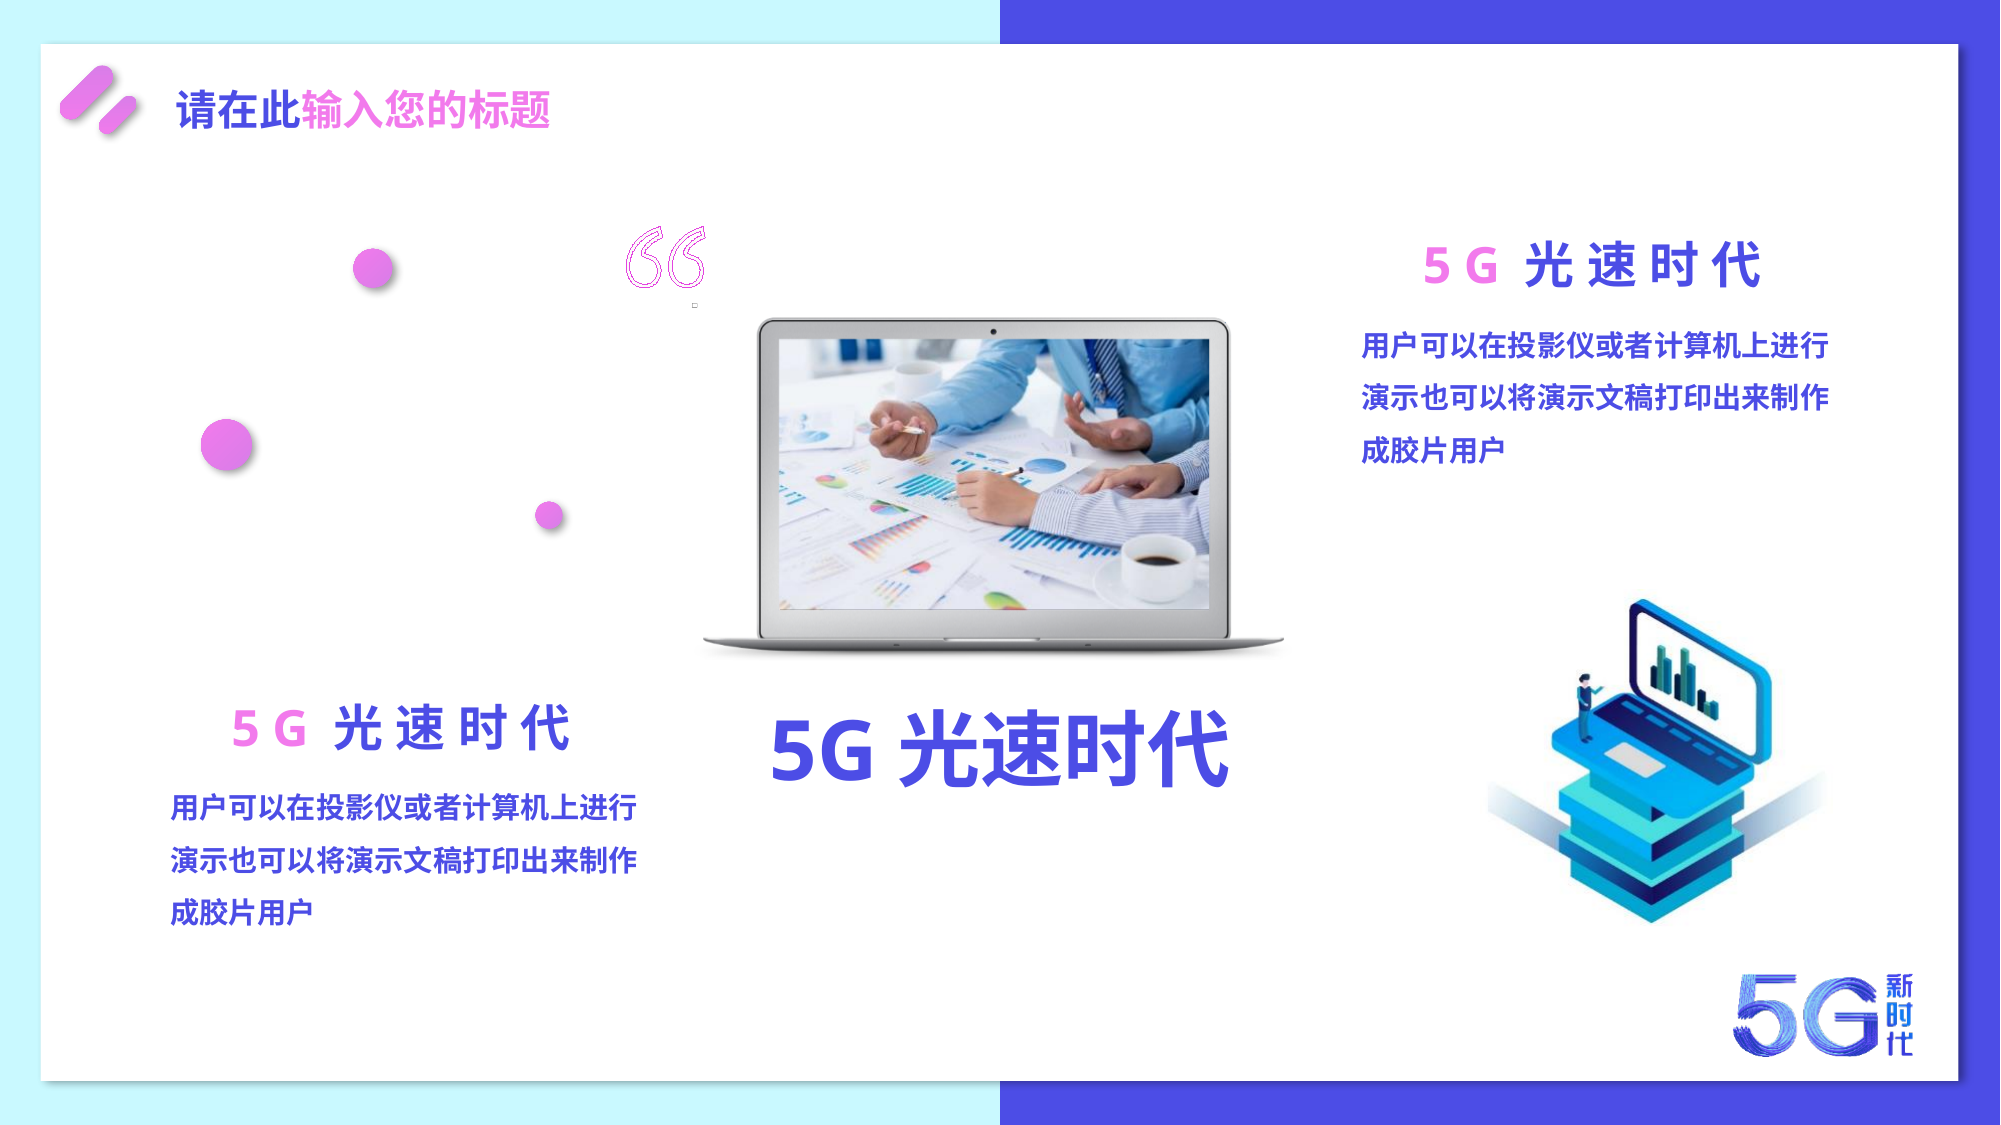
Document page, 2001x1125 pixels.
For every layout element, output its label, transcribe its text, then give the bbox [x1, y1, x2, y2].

picture [39, 44, 1961, 1081]
text_box [534, 500, 564, 530]
text_box [352, 247, 394, 289]
text_box [199, 418, 253, 472]
text_box [626, 226, 663, 288]
text_box 5G光速时代 [1408, 226, 1845, 302]
text_box 用户可以在投影仪或者计算机上进行演示也可以将演示文稿打印出来制作成胶片用户 [155, 764, 654, 937]
text_box 5G光速时代 [754, 690, 1246, 804]
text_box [691, 303, 1309, 690]
text_box 用户可以在投影仪或者计算机上进行演示也可以将演示文稿打印出来制作成胶片用户 [1346, 302, 1845, 475]
text_box 5G光速时代 [216, 689, 654, 764]
text_box [668, 226, 706, 288]
